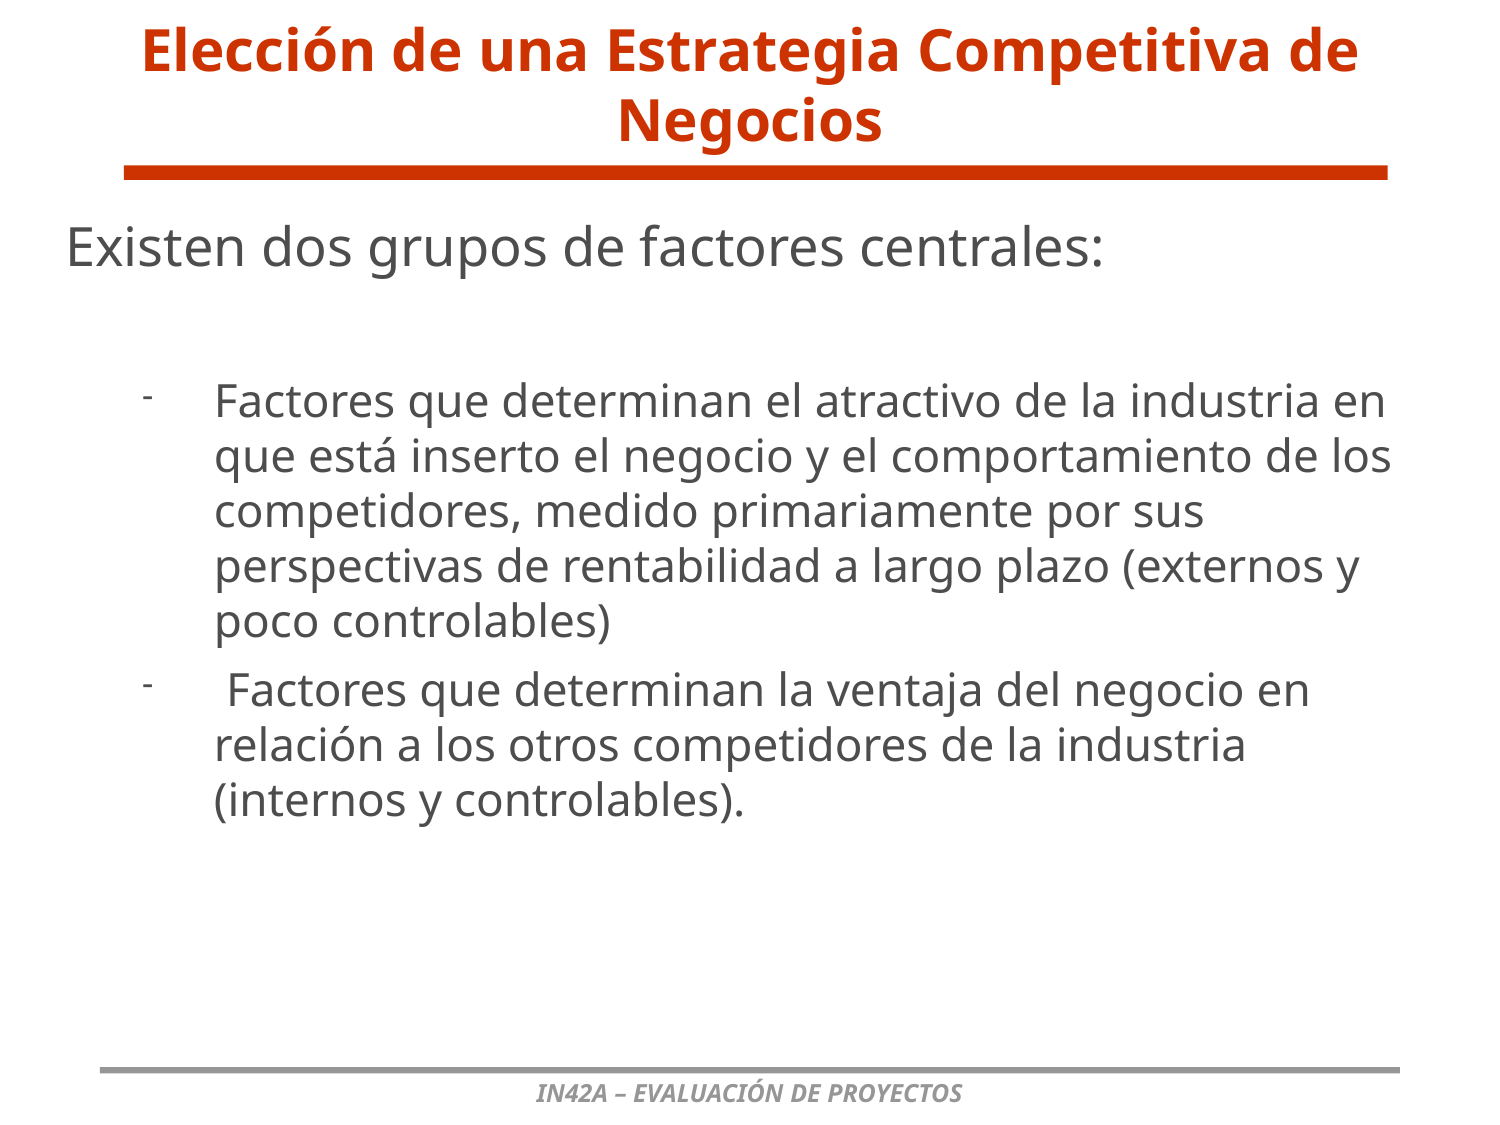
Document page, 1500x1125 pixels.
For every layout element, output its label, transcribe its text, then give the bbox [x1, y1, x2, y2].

text_box Elección de una Estrategia Competitiva de Negocios [112, 42, 1388, 161]
list Existen dos grupos de factores centrales: Factores que determinan el atractivo de la industria en que está inserto el negocio y el comportamiento de los competidores, medido primariamente por sus perspectivas de rentabilidad a largo plazo (externos y poco controlables) Factores que determinan la ventaja del negocio en relación a los otros competidores de la industria (internos y controlables). [49, 204, 1438, 1125]
